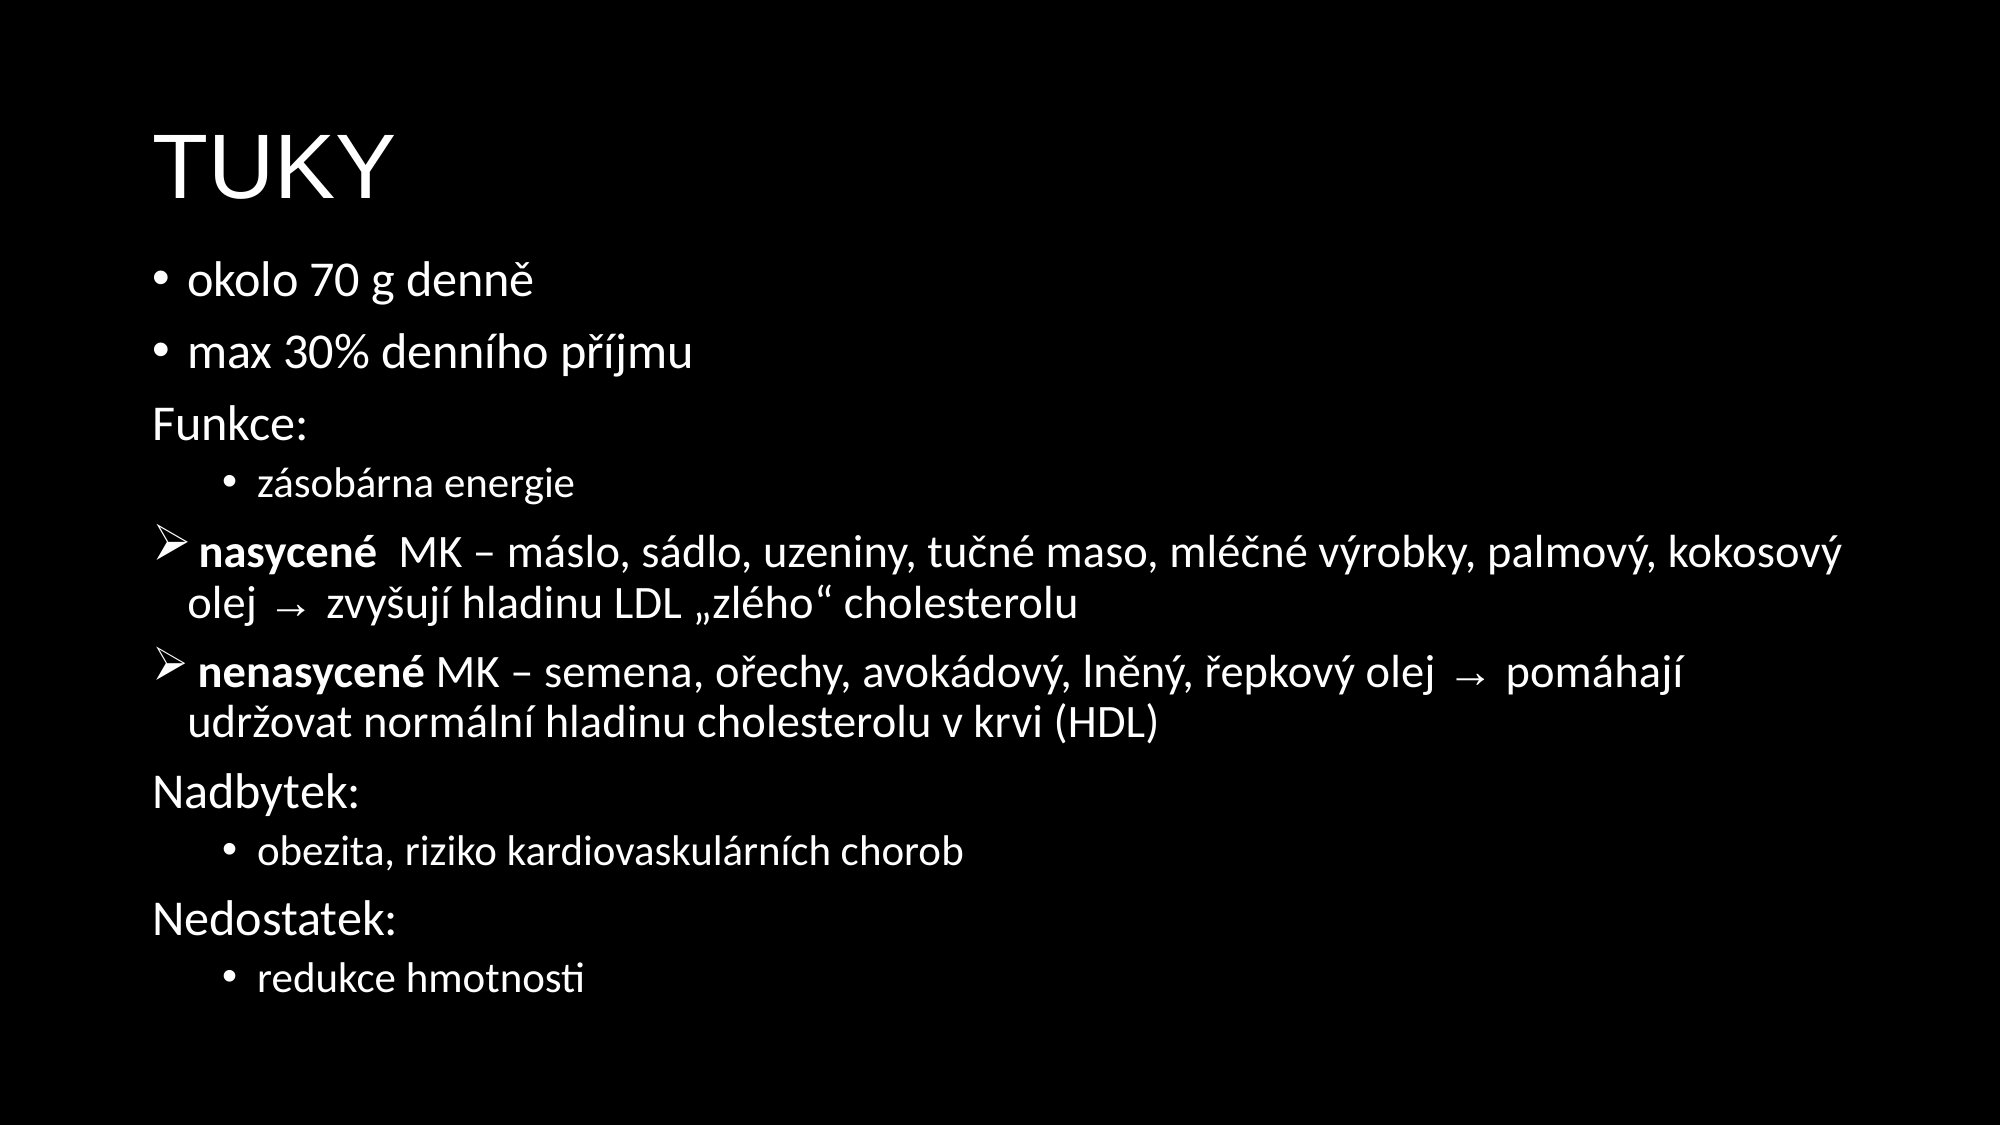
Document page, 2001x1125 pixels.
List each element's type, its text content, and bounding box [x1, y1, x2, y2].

title TUKY [137, 59, 1863, 246]
list okolo 70 g denně max 30% denního příjmu Funkce: zásobárna energie nasycené MK – máslo, sádlo, uzeniny, tučné maso, mléčné výrobky, palmový, kokosový olej → zvyšují hladinu LDL „zlého“ cholesterolu nenasycené MK – semena, ořechy, avokádový, lněný, řepkový olej → pomáhají udržovat normální hladinu cholesterolu v krvi (HDL) Nadbytek: obezita, riziko kardiovaskulárních chorob Nedostatek: redukce hmotnosti [137, 246, 1863, 1014]
